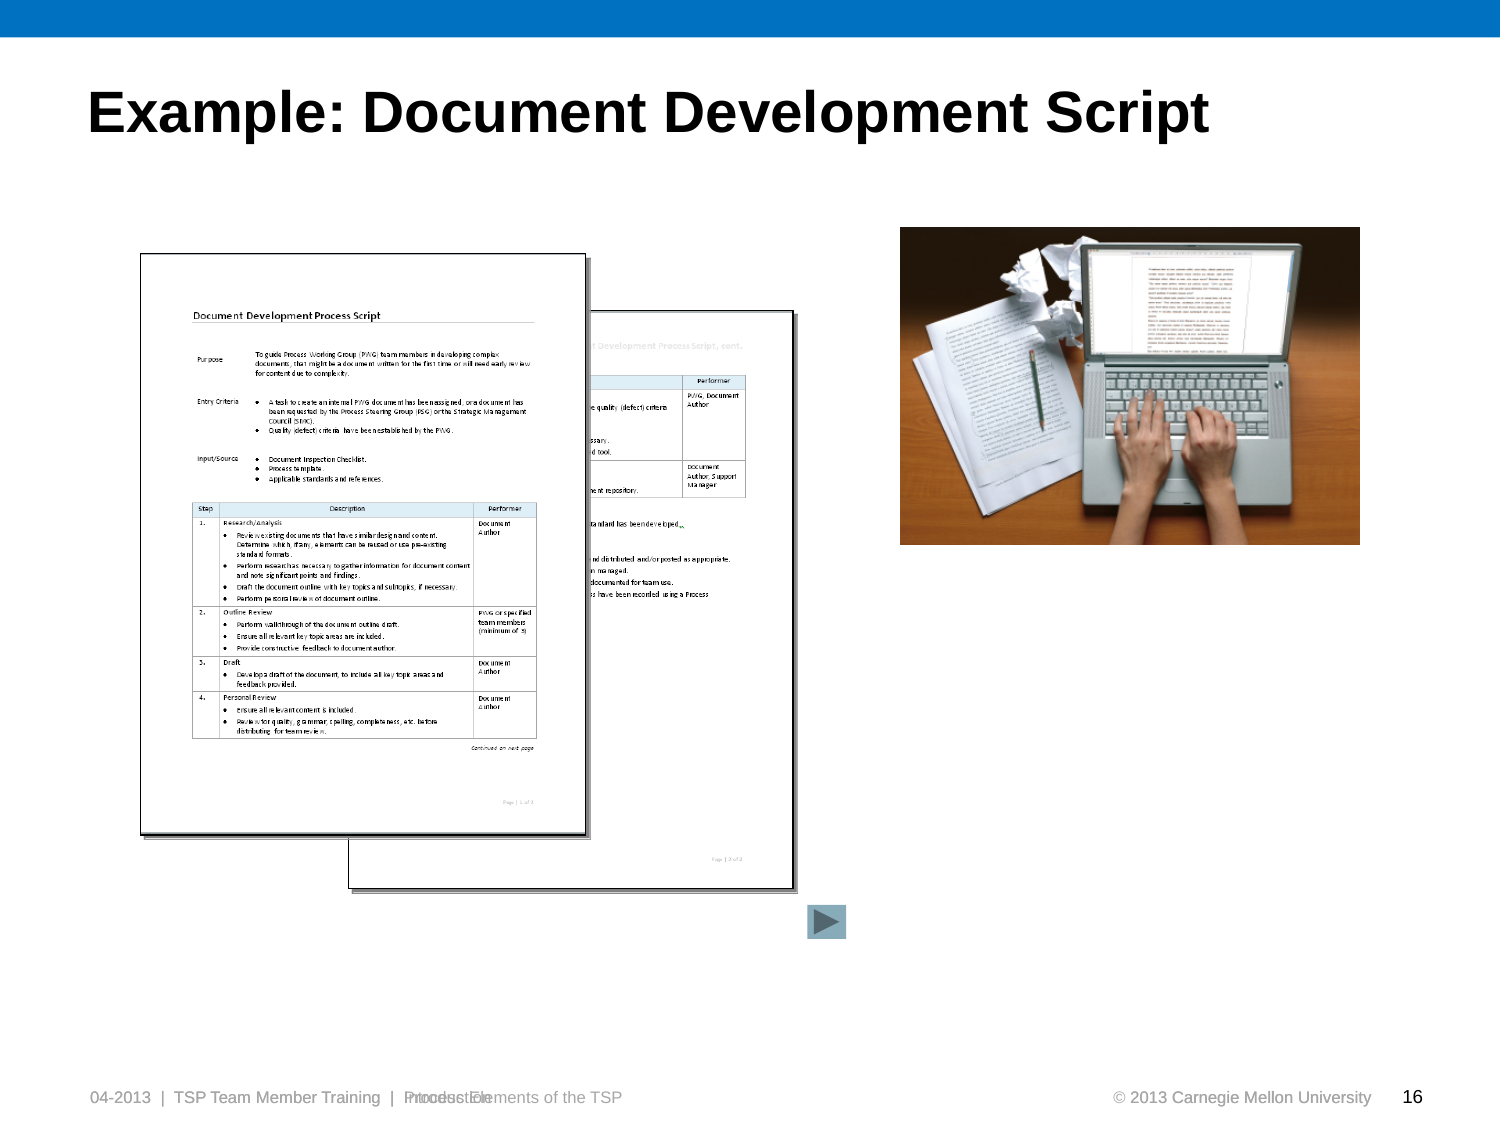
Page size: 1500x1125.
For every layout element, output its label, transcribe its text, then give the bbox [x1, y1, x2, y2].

title Example: Document Development Script [87, 87, 1439, 226]
picture [140, 254, 793, 888]
picture [899, 227, 1360, 545]
text_box [807, 904, 847, 939]
